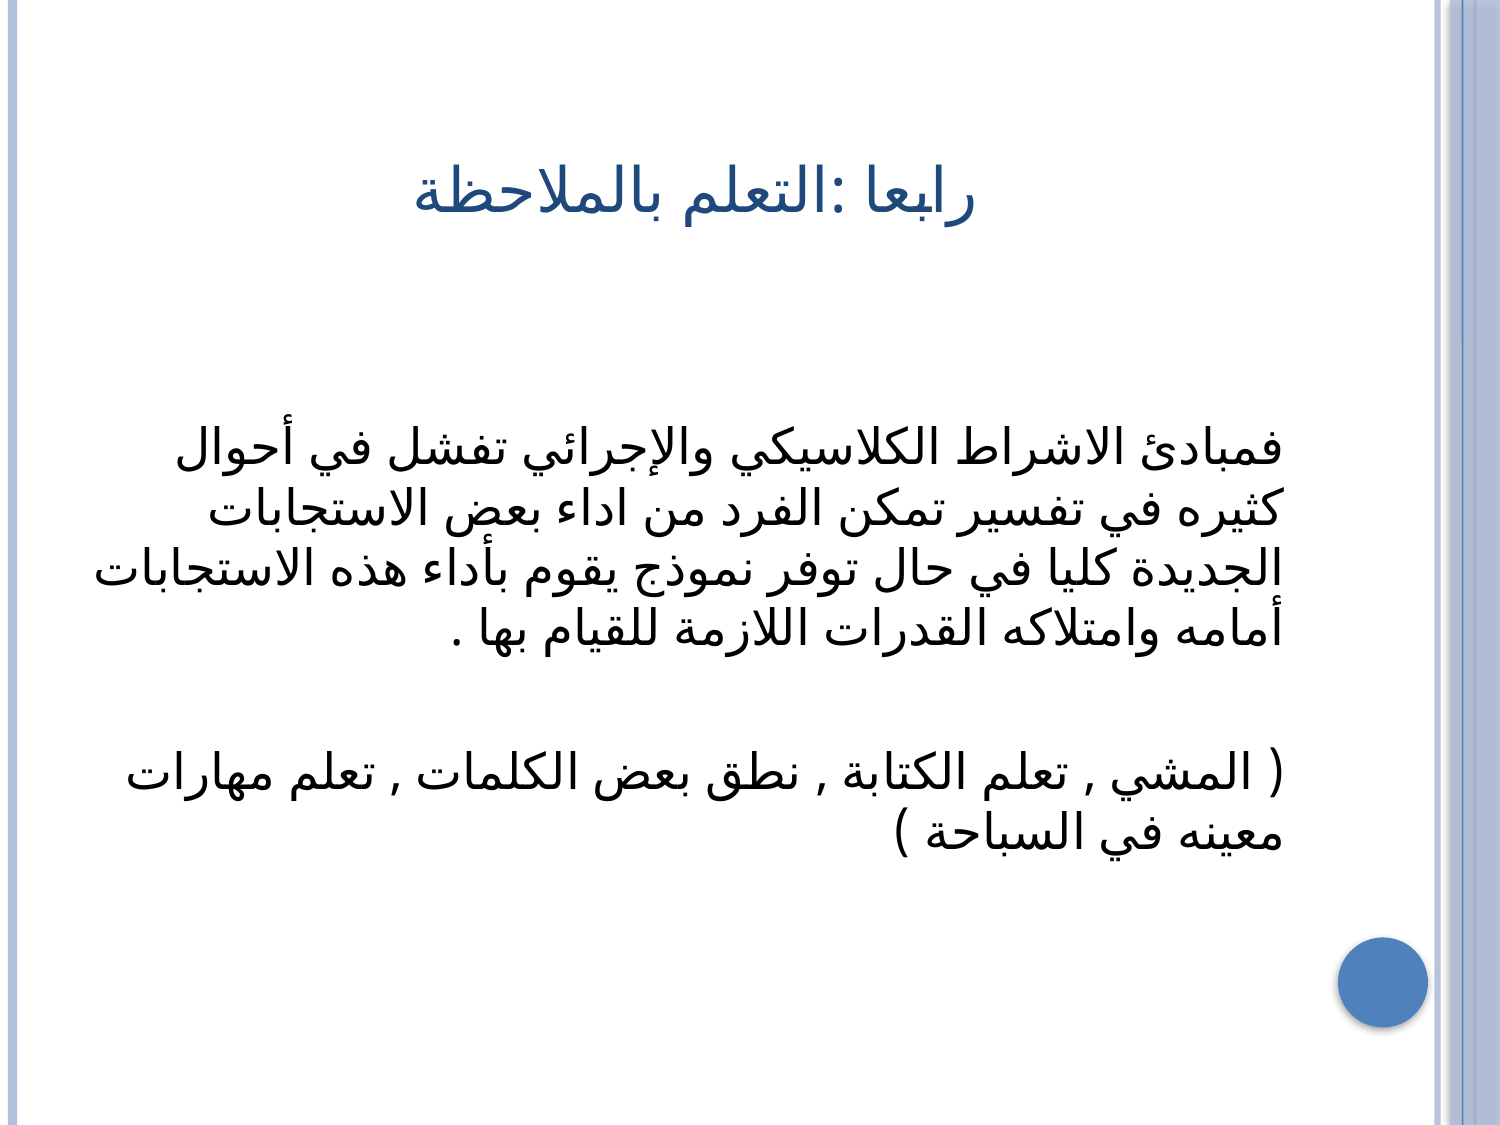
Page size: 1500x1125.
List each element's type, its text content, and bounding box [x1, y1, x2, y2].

list فمبادئ الاشراط الكلاسيكي والإجرائي تفشل في أحوال كثيره في تفسير تمكن الفرد من اداء بعض الاستجابات الجديدة كليا في حال توفر نموذج يقوم بأداء هذه الاستجابات أمامه وامتلاكه القدرات اللازمة للقيام بها . ( المشي , تعلم الكتابة , نطق بعض الكلمات , تعلم مهارات معينه في السباحة ) [75, 262, 1300, 1062]
title رابعا :التعلم بالملاحظة [75, 45, 1300, 233]
